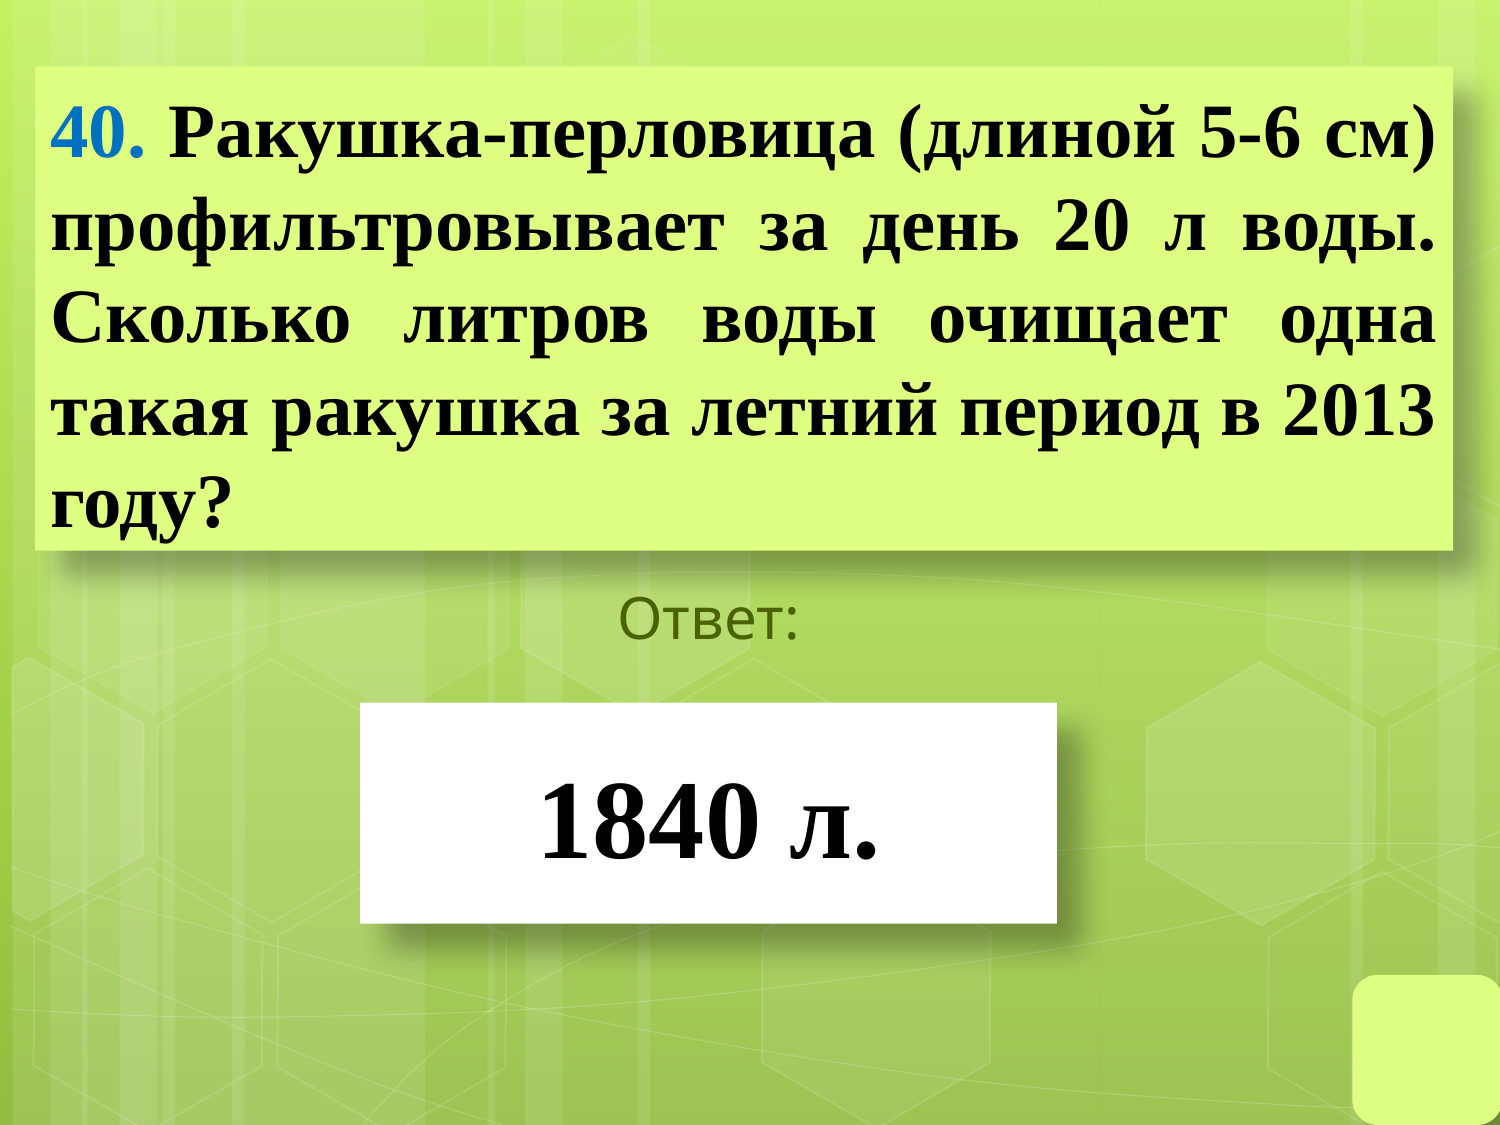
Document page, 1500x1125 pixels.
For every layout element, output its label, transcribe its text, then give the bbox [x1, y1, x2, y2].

text_box 1840 л. [359, 701, 1058, 925]
text_box [1351, 973, 1500, 1125]
title 40. Ракушка-перловица (длиной 5-6 см) профильтровывает за день 20 л воды. Сколько литров воды очищает одна такая ракушка за летний период в 2013 году? [35, 66, 1454, 551]
text_box Ответ: [466, 574, 951, 659]
